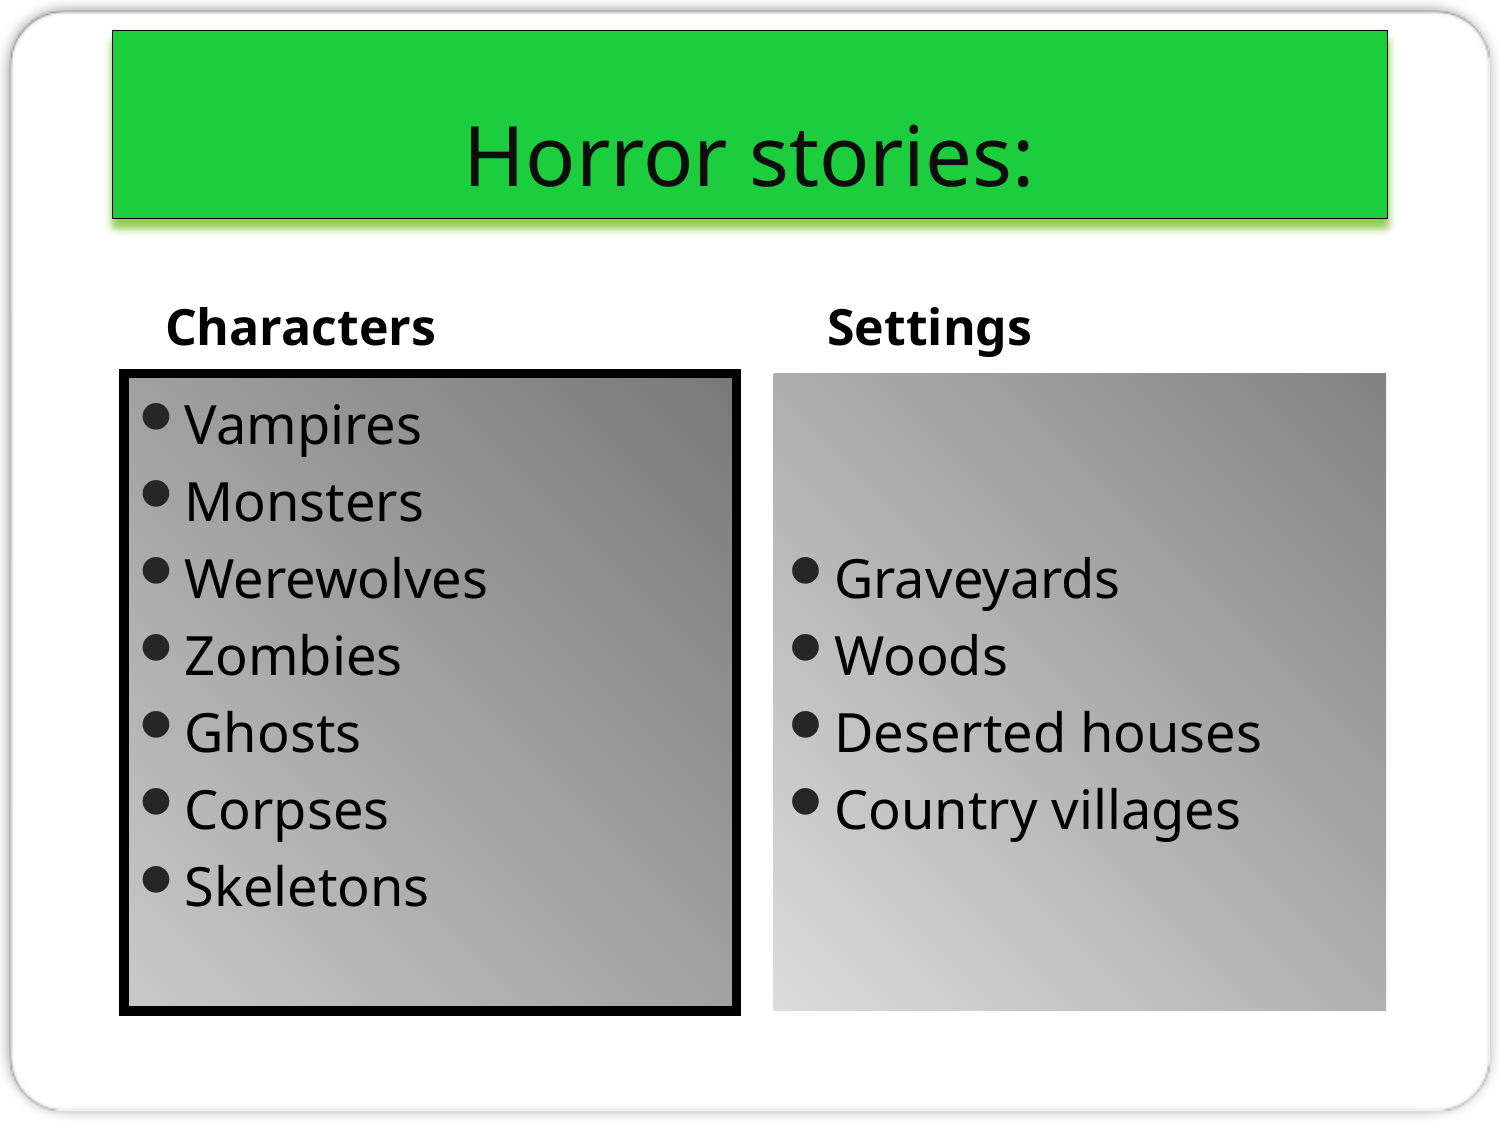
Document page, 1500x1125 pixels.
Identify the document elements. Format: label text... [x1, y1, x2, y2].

list Vampires Monsters Werewolves Zombies Ghosts Corpses Skeletons [123, 373, 737, 1011]
list Graveyards Woods Deserted houses Country villages [773, 373, 1387, 1011]
list Settings [811, 236, 1426, 364]
list Characters [149, 236, 763, 364]
title Horror stories: [112, 30, 1388, 219]
